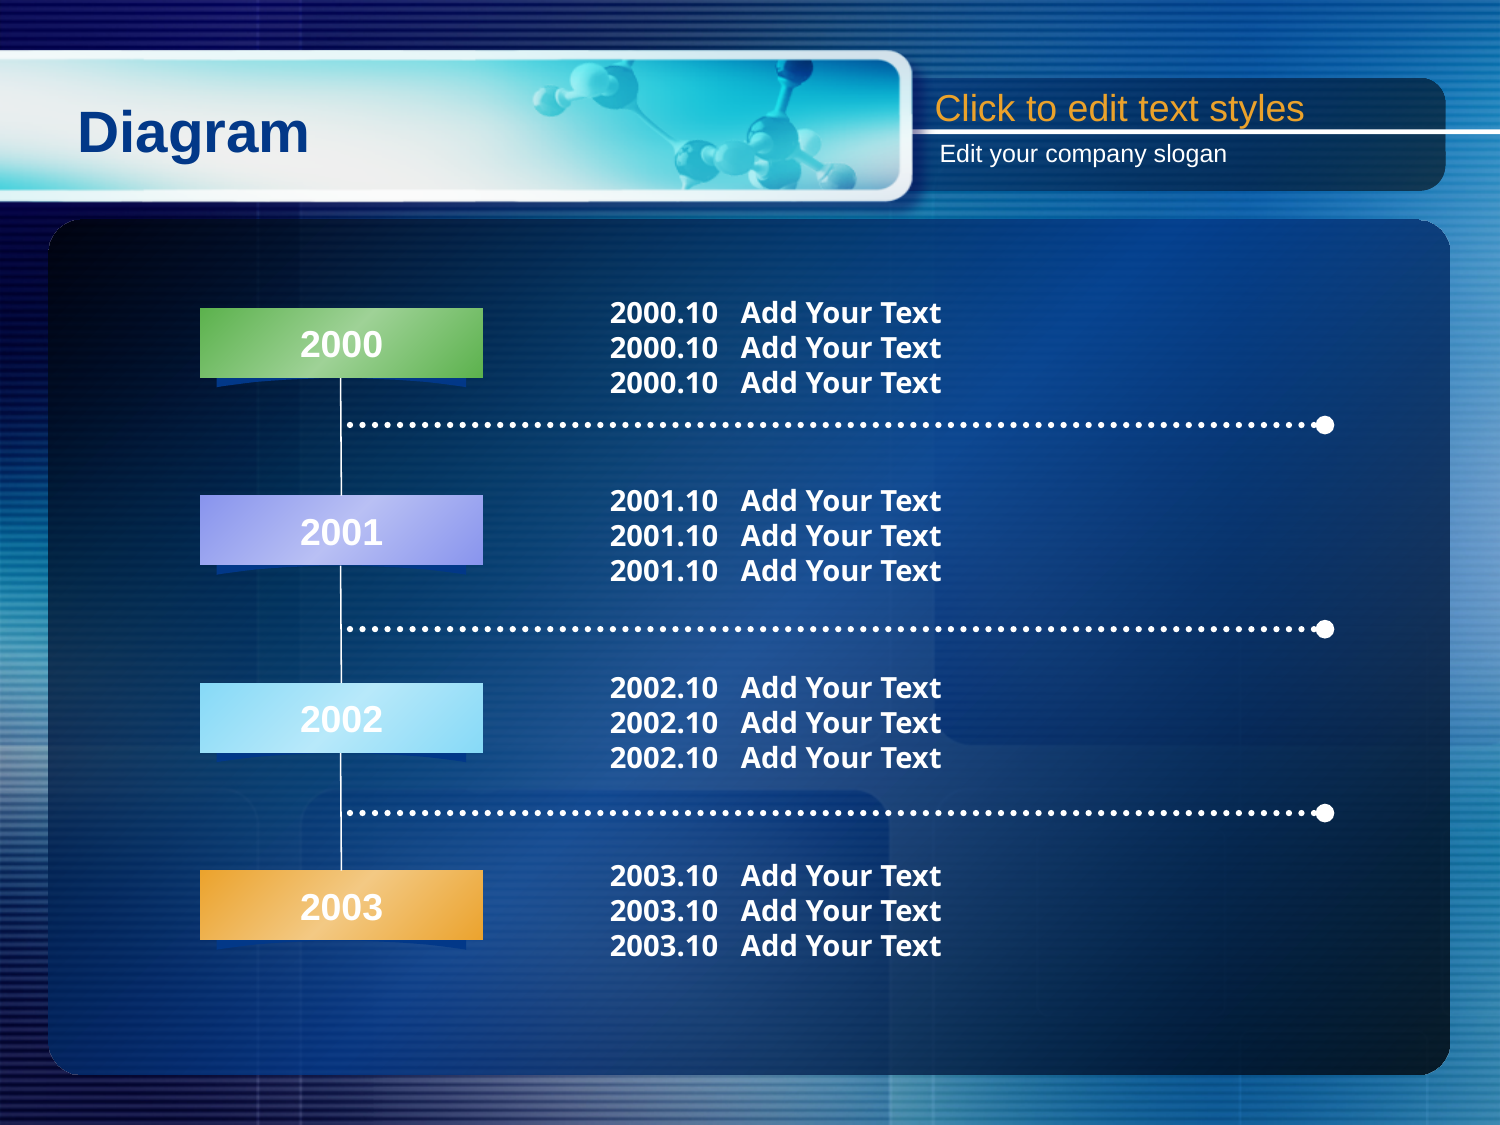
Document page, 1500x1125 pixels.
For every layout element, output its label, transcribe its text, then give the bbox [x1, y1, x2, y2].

text_box Click to edit text styles [919, 76, 1461, 137]
text_box Edit your company slogan [924, 129, 1429, 175]
text_box 2001.10 Add Your Text 2001.10 Add Your Text 2001.10 Add Your Text [595, 474, 958, 595]
text_box 2002.10 Add Your Text 2002.10 Add Your Text 2002.10 Add Your Text [595, 662, 958, 783]
picture [0, 548, 48, 554]
text_box 2003.10 Add Your Text 2003.10 Add Your Text 2003.10 Add Your Text [595, 849, 958, 970]
text_box [1318, 806, 1332, 820]
picture [0, 0, 1500, 1125]
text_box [199, 870, 484, 950]
text_box [1318, 418, 1332, 432]
picture [0, 568, 48, 573]
text_box 2000.10 Add Your Text 2000.10 Add Your Text 2000.10 Add Your Text [595, 287, 958, 408]
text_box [199, 682, 484, 763]
text_box [1318, 622, 1332, 636]
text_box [199, 307, 484, 388]
title Diagram [62, 82, 876, 176]
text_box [199, 495, 484, 575]
